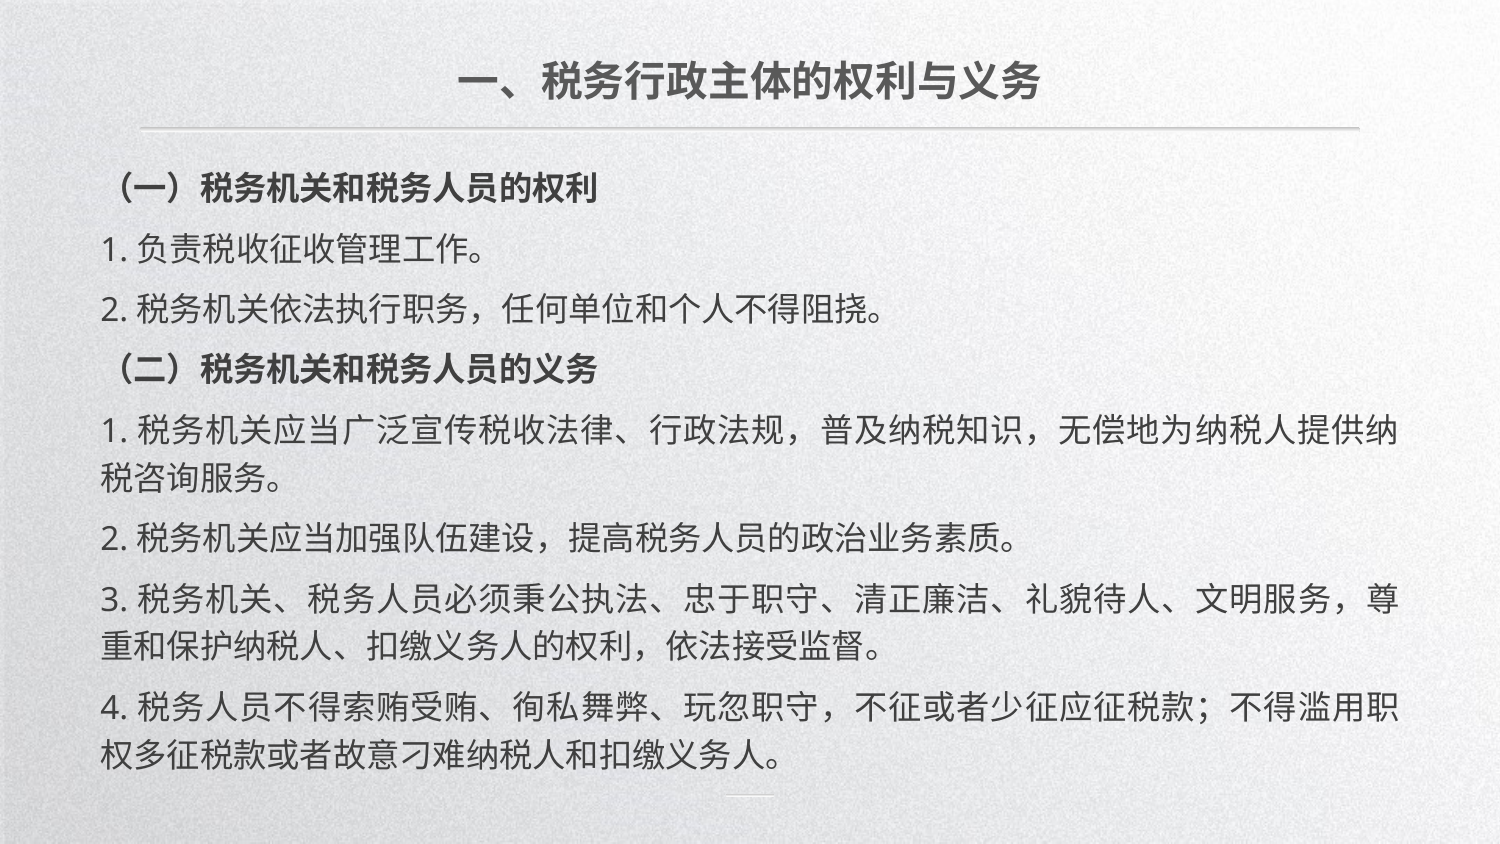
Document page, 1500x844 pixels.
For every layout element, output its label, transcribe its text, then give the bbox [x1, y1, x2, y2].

text_box （一）税务机关和税务人员的权利 1.负责税收征收管理工作。 2.税务机关依法执行职务，任何单位和个人不得阻挠。 （二）税务机关和税务人员的义务 1.税务机关应当广泛宣传税收法律、行政法规，普及纳税知识，无偿地为纳税人提供纳税咨询服务。 2.税务机关应当加强队伍建设，提高税务人员的政治业务素质。 3.税务机关、税务人员必须秉公执法、忠于职守、清正廉洁、礼貌待人、文明服务，尊重和保护纳税人、扣缴义务人的权利，依法接受监督。 4.税务人员不得索贿受贿、徇私舞弊、玩忽职守，不征或者少征应征税款；不得滥用职权多征税款或者故意刁难纳税人和扣缴义务人。 [100, 159, 1400, 835]
text_box 一、税务行政主体的权利与义务 [439, 49, 1061, 111]
picture [0, 0, 1500, 844]
